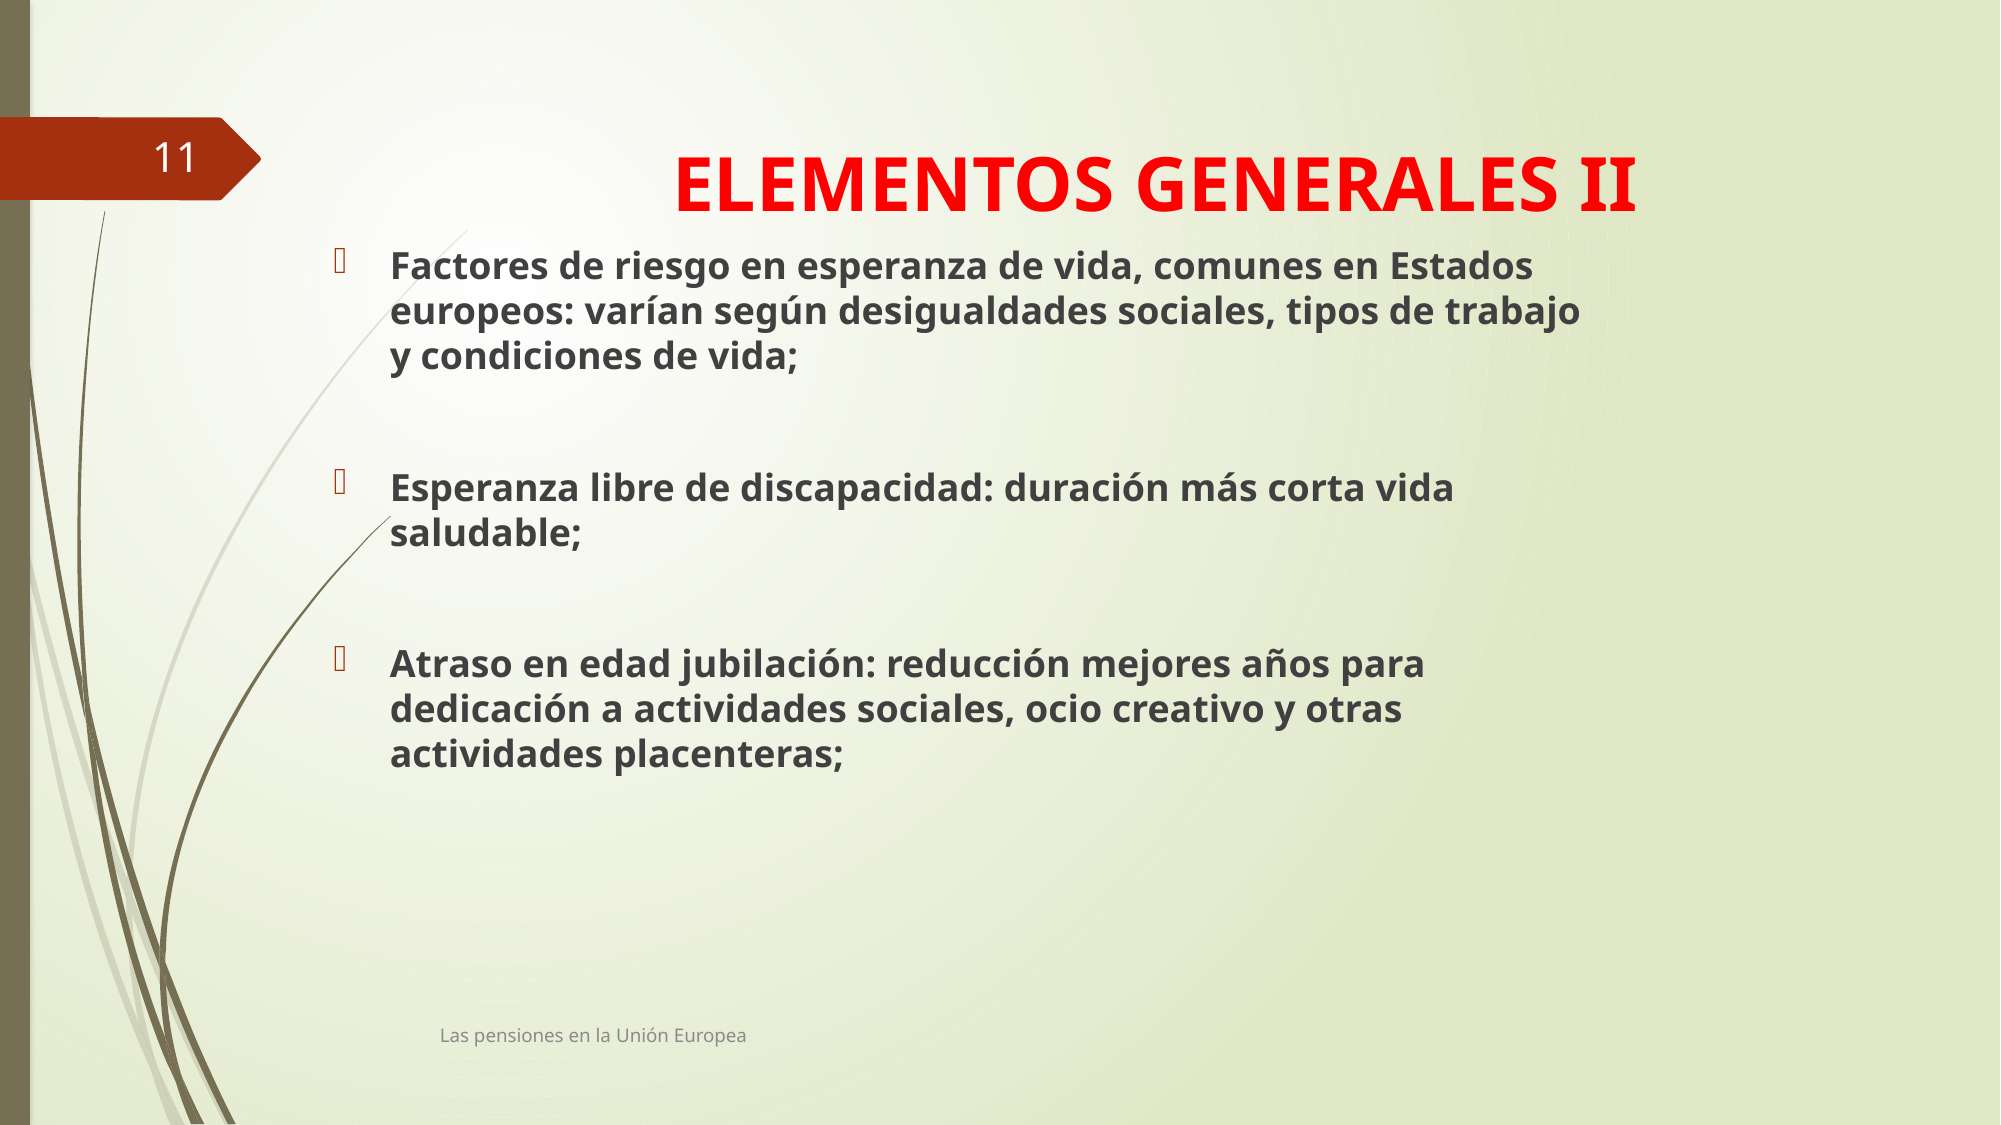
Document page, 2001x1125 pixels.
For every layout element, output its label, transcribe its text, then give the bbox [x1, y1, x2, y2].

title ELEMENTOS GENERALES II [424, 129, 1887, 340]
slide_number 11 [87, 129, 216, 190]
list Factores de riesgo en esperanza de vida, comunes en Estados europeos: varían según desigualdades sociales, tipos de trabajo y condiciones de vida; Esperanza libre de discapacidad: duración más corta vida saludable; Atraso en edad jubilación: reducción mejores años para dedicación a actividades sociales, ocio creativo y otras actividades placenteras; [318, 234, 1617, 933]
footer Las pensiones en la Unión Europea [424, 1006, 1675, 1067]
